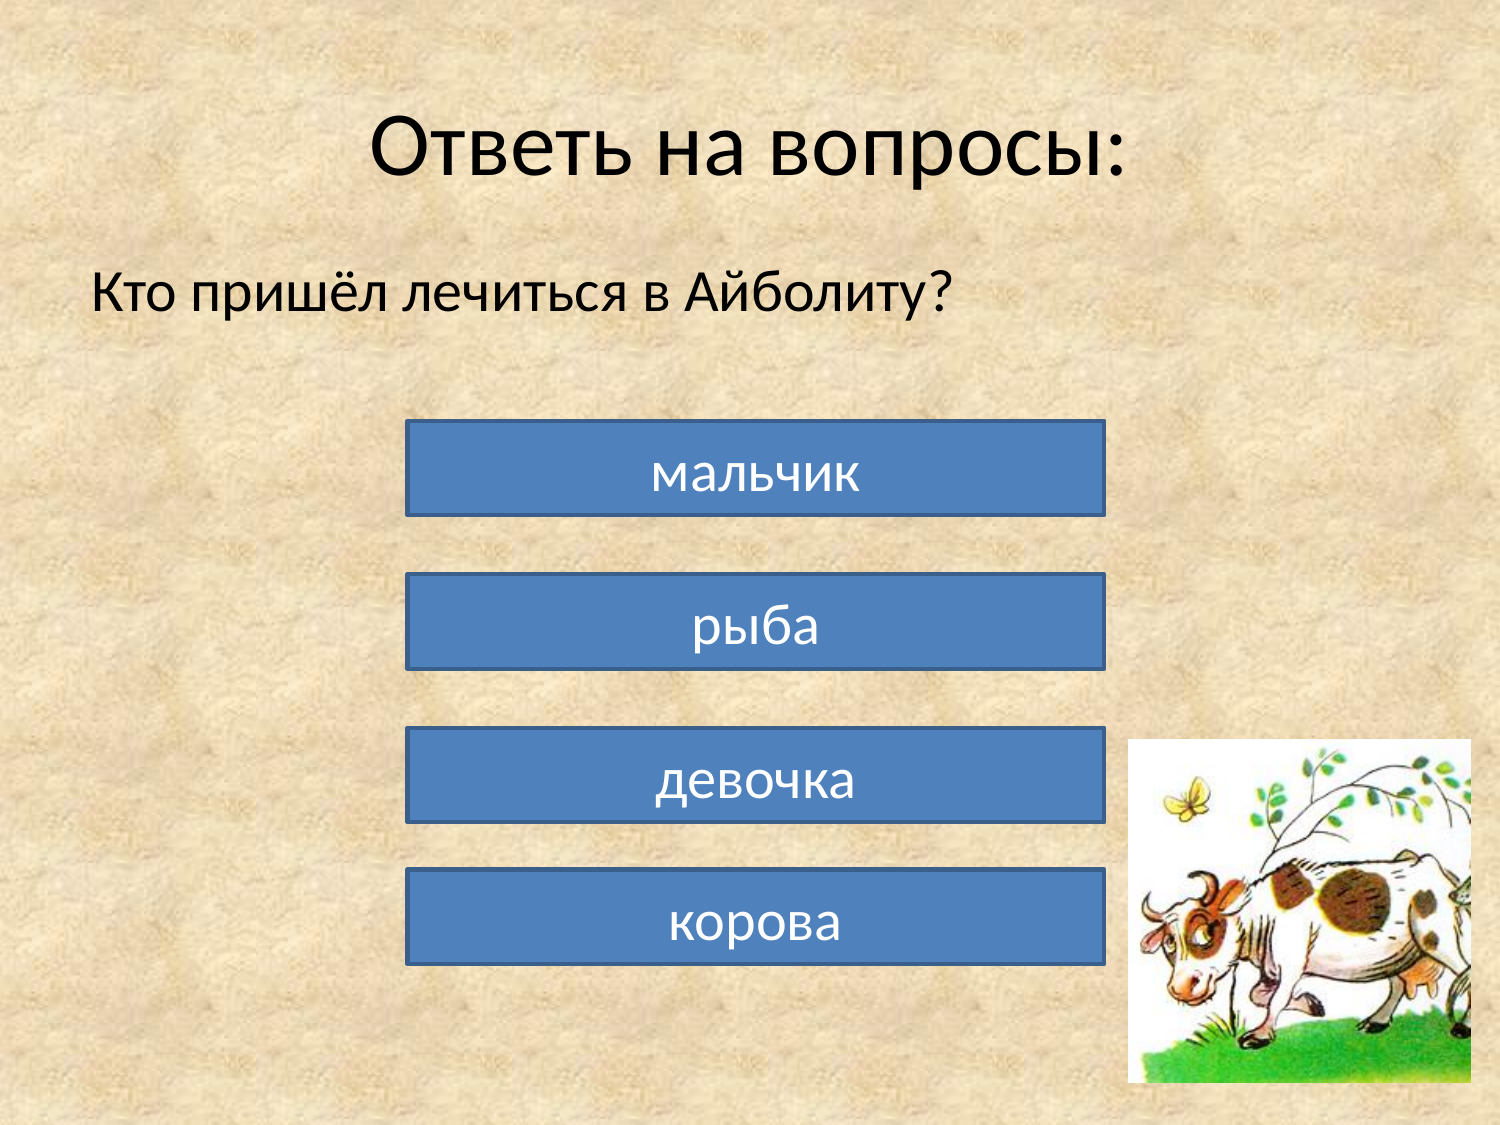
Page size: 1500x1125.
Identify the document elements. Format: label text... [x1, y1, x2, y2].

picture [0, 0, 1500, 1125]
text_box корова [405, 867, 1106, 966]
text_box девочка [405, 726, 1106, 824]
list Кто пришёл лечиться в Айболиту? [76, 243, 1427, 331]
title Ответь на вопросы: [75, 45, 1425, 233]
text_box мальчик [405, 419, 1106, 517]
text_box рыба [405, 572, 1106, 671]
